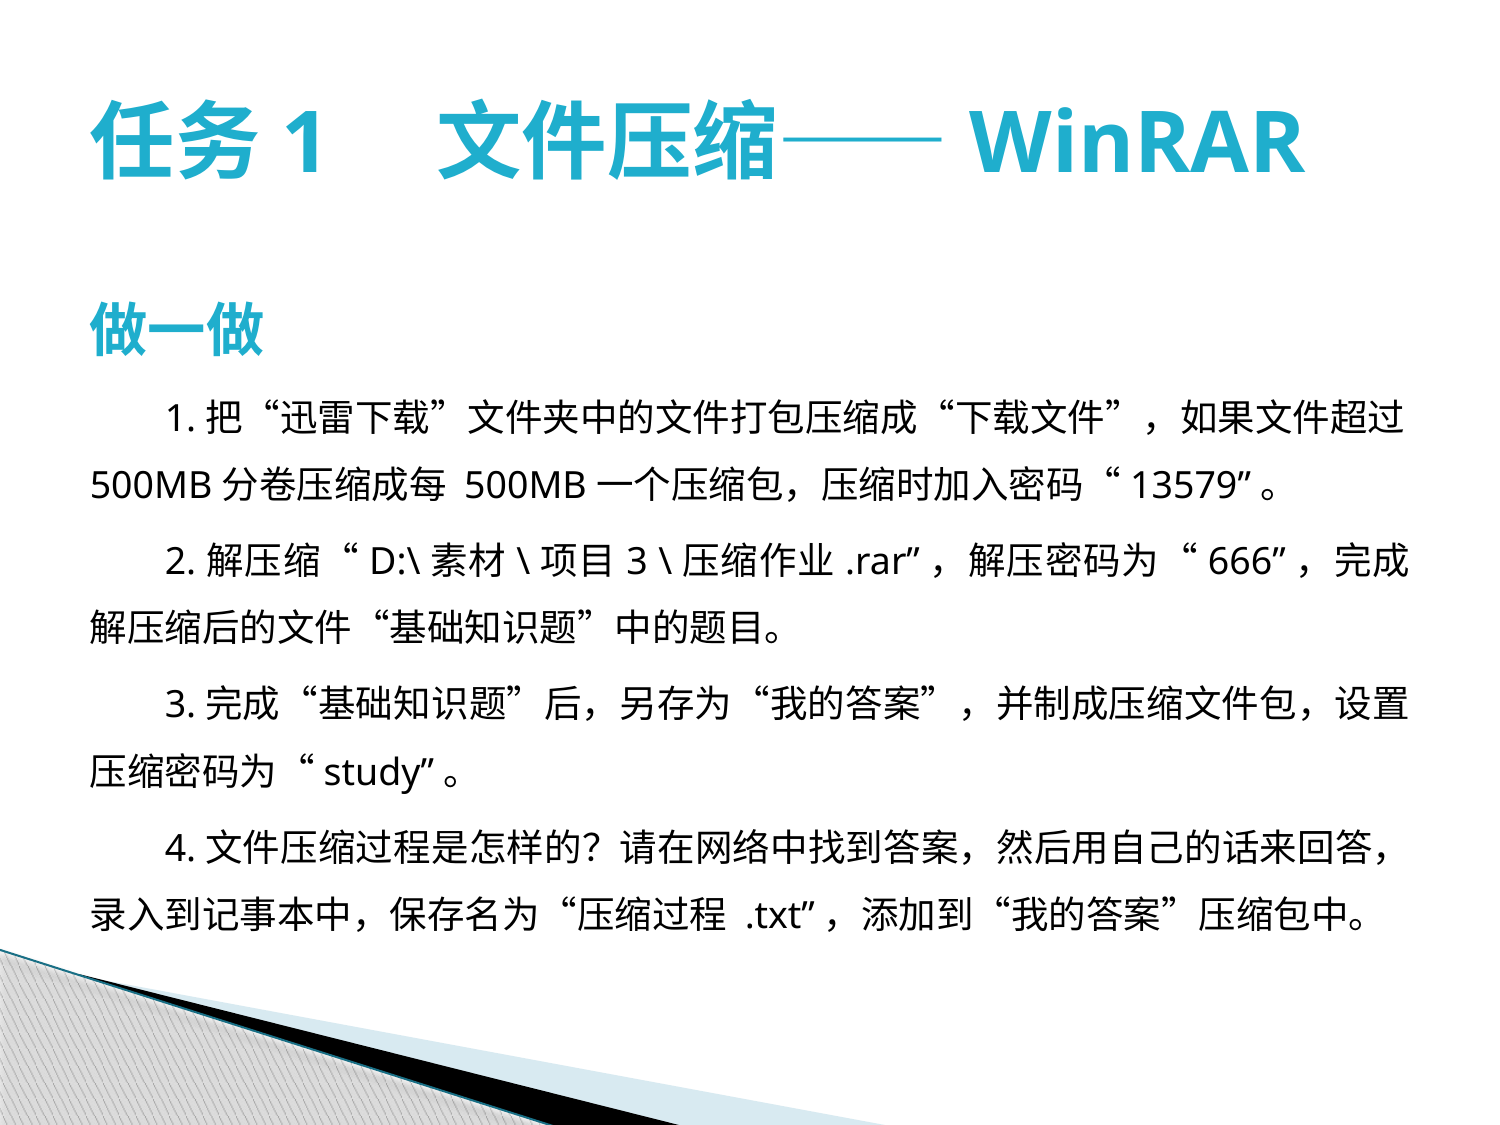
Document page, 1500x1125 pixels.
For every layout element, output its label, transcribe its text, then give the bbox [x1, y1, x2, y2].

list 做一做 1.把“迅雷下载”文件夹中的文件打包压缩成“下载文件”，如果文件超过500MB分卷压缩成每 500MB一个压缩包，压缩时加入密码“13579”。 2.解压缩“D:\素材\项目3 \压缩作业.rar”，解压密码为“666”，完成解压缩后的文件“基础知识题”中的题目。 3.完成“基础知识题”后，另存为“我的答案”，并制成压缩文件包，设置压缩密码为“study”。 4.文件压缩过程是怎样的？请在网络中找到答案，然后用自己的话来回答，录入到记事本中，保存名为“压缩过程 .txt”，添加到“我的答案”压缩包中。 [75, 243, 1425, 1071]
title 任务1 文件压缩——WinRAR [75, 45, 1425, 233]
